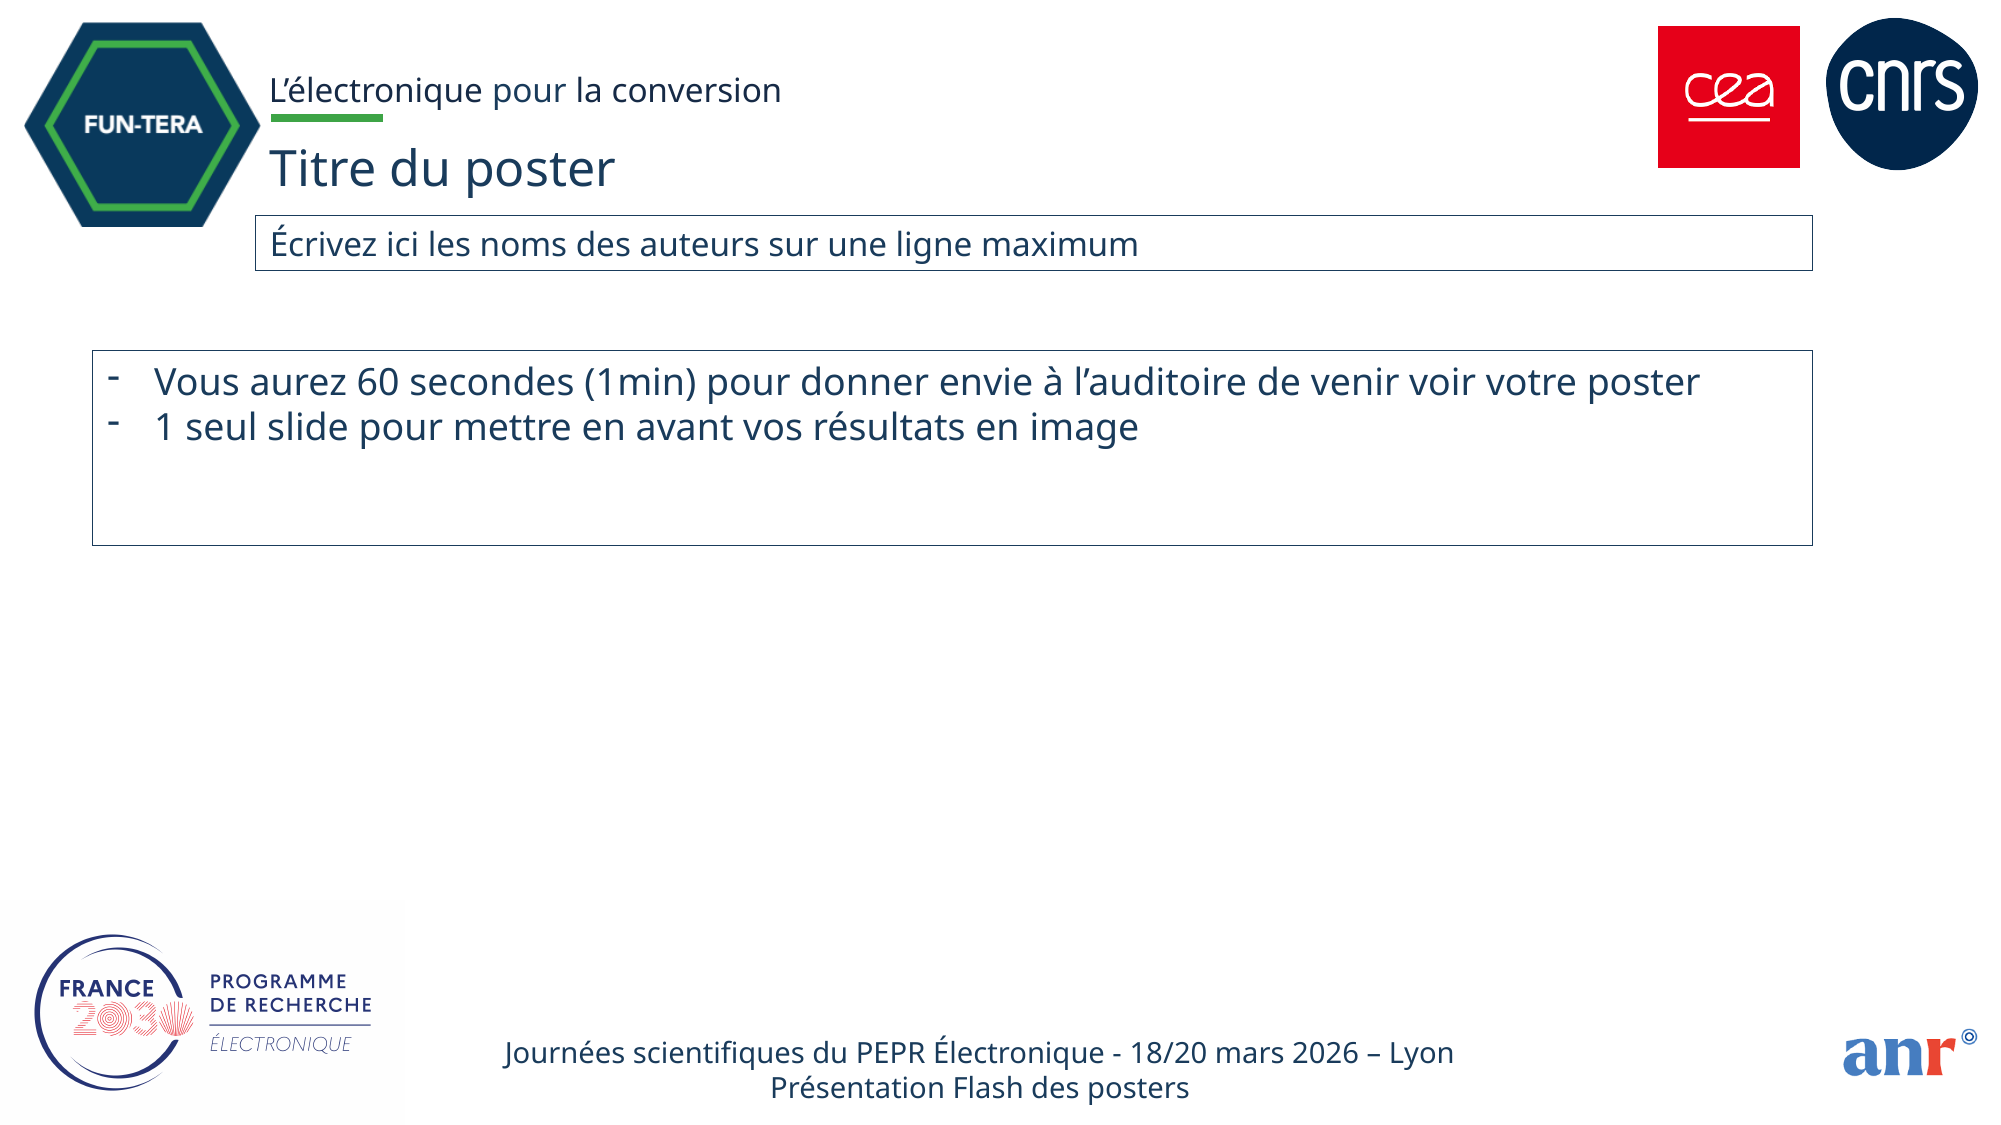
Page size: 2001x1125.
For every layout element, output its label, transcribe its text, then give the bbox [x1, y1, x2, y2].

text_box Vous aurez 60 secondes (1min) pour donner envie à l’auditoire de venir voir votre poster 1 seul slide pour mettre en avant vos résultats en image [92, 350, 1813, 546]
text_box Titre du poster [255, 135, 1315, 215]
picture [1823, 16, 1981, 172]
picture [1658, 26, 1800, 168]
picture [0, 900, 405, 1125]
text_box Écrivez ici les noms des auteurs sur une ligne maximum [255, 215, 1813, 271]
picture [1839, 982, 1981, 1124]
